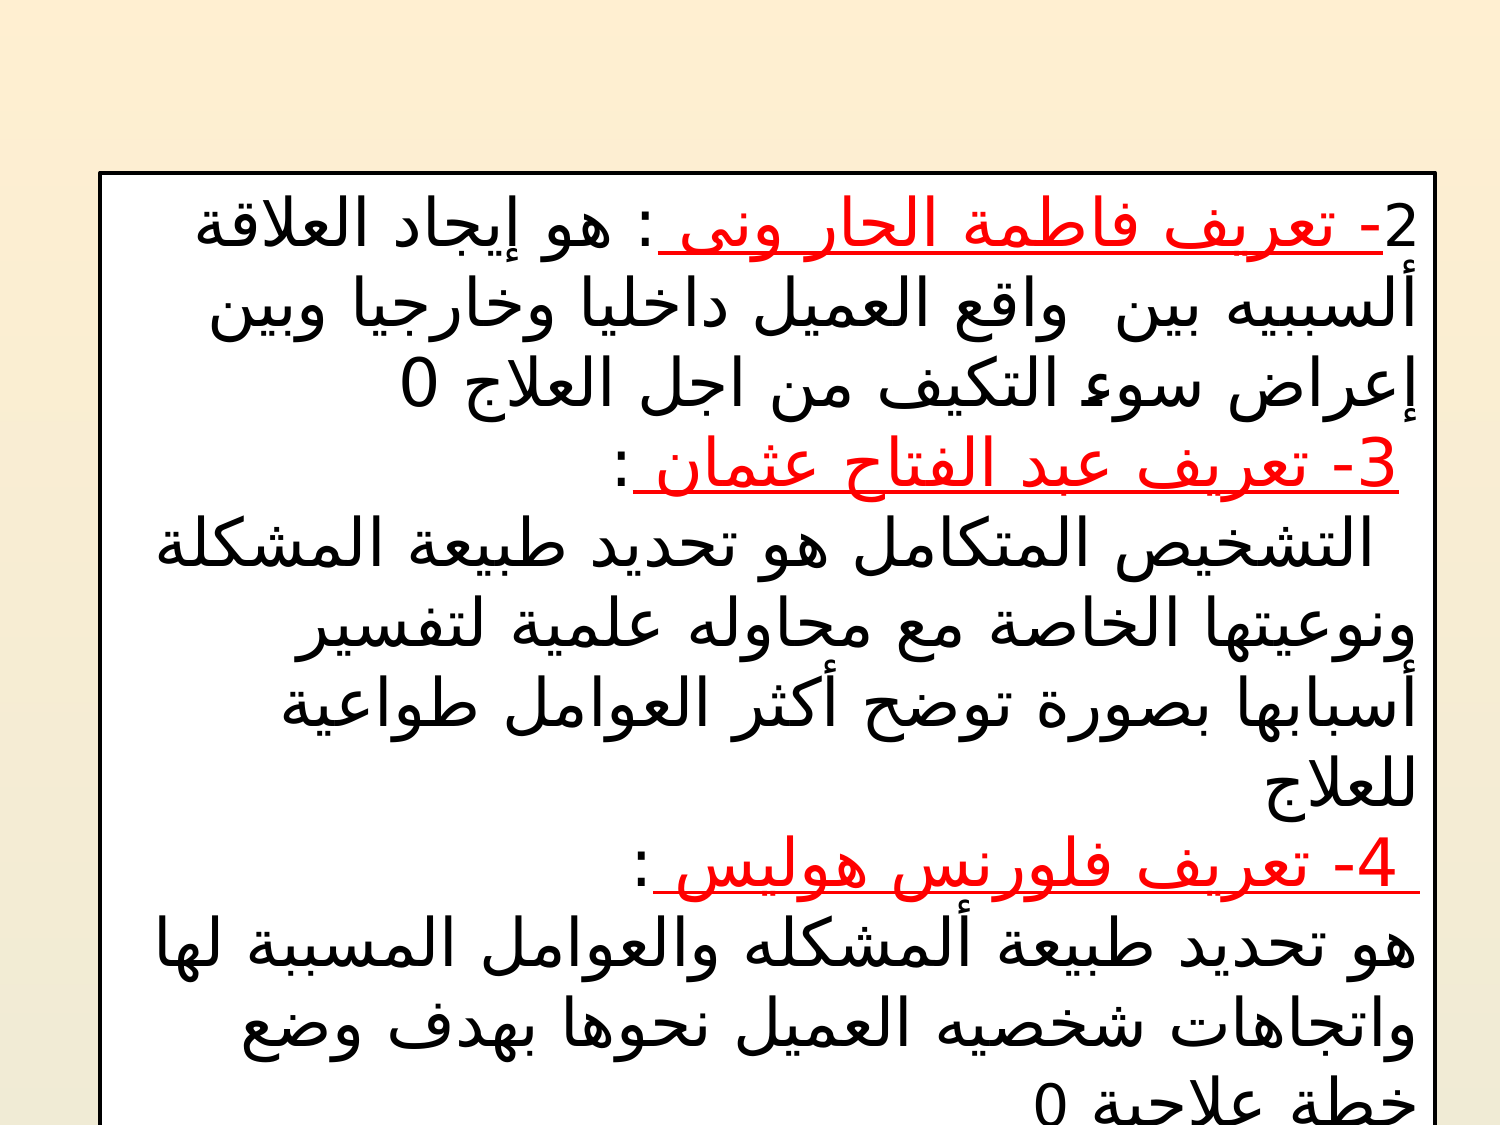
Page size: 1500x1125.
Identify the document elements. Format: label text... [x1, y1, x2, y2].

text_box 2- تعريف فاطمة الحار ونى : هو إيجاد العلاقة ألسببيه بين واقع العميل داخليا وخارجيا وبين إعراض سوء التكيف من اجل العلاج 0 3- تعريف عبد الفتاح عثمان : التشخيص المتكامل هو تحديد طبيعة المشكلة ونوعيتها الخاصة مع محاوله علمية لتفسير أسبابها بصورة توضح أكثر العوامل طواعية للعلاج 4- تعريف فلورنس هوليس : هو تحديد طبيعة ألمشكله والعوامل المسببة لها واتجاهات شخصيه العميل نحوها بهدف وضع خطة علاجية 0 [98, 171, 1437, 1125]
